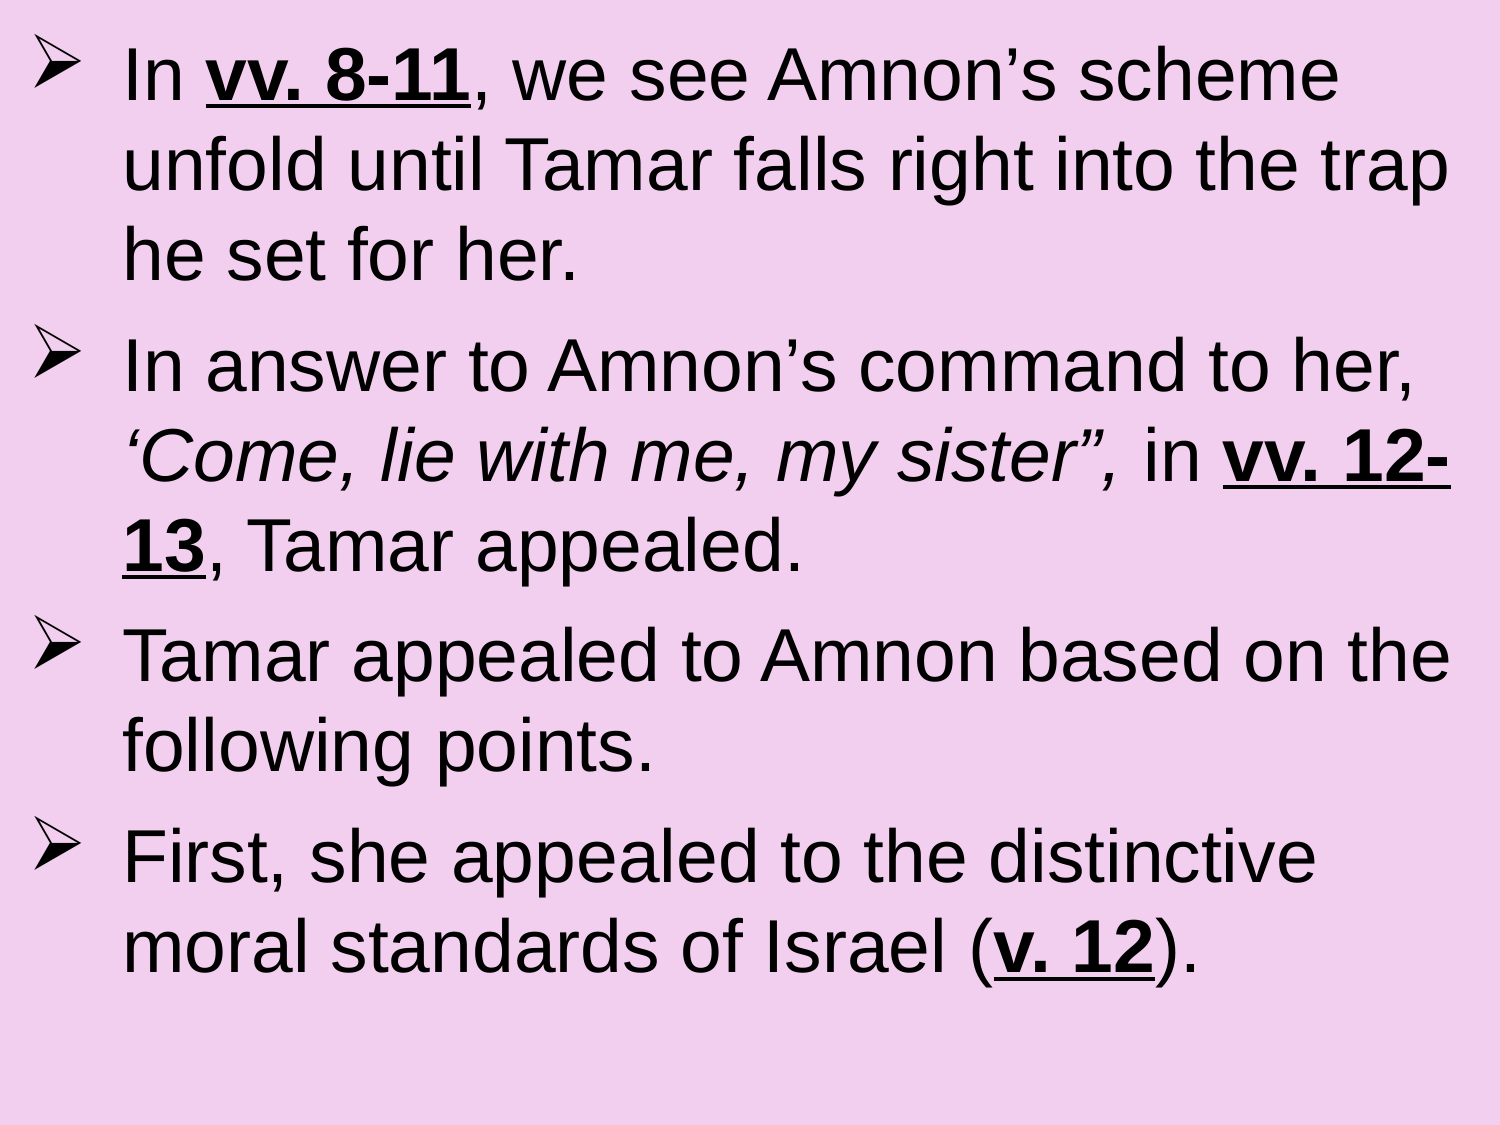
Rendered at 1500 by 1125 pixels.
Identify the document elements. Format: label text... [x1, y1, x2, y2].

subtitle In vv. 8-11, we see Amnon’s scheme unfold until Tamar falls right into the trap he set for her. In answer to Amnon’s command to her, ‘Come, lie with me, my sister”, in vv. 12-13, Tamar appealed. Tamar appealed to Amnon based on the following points. First, she appealed to the distinctive moral standards of Israel (v. 12). [13, 17, 1487, 1108]
